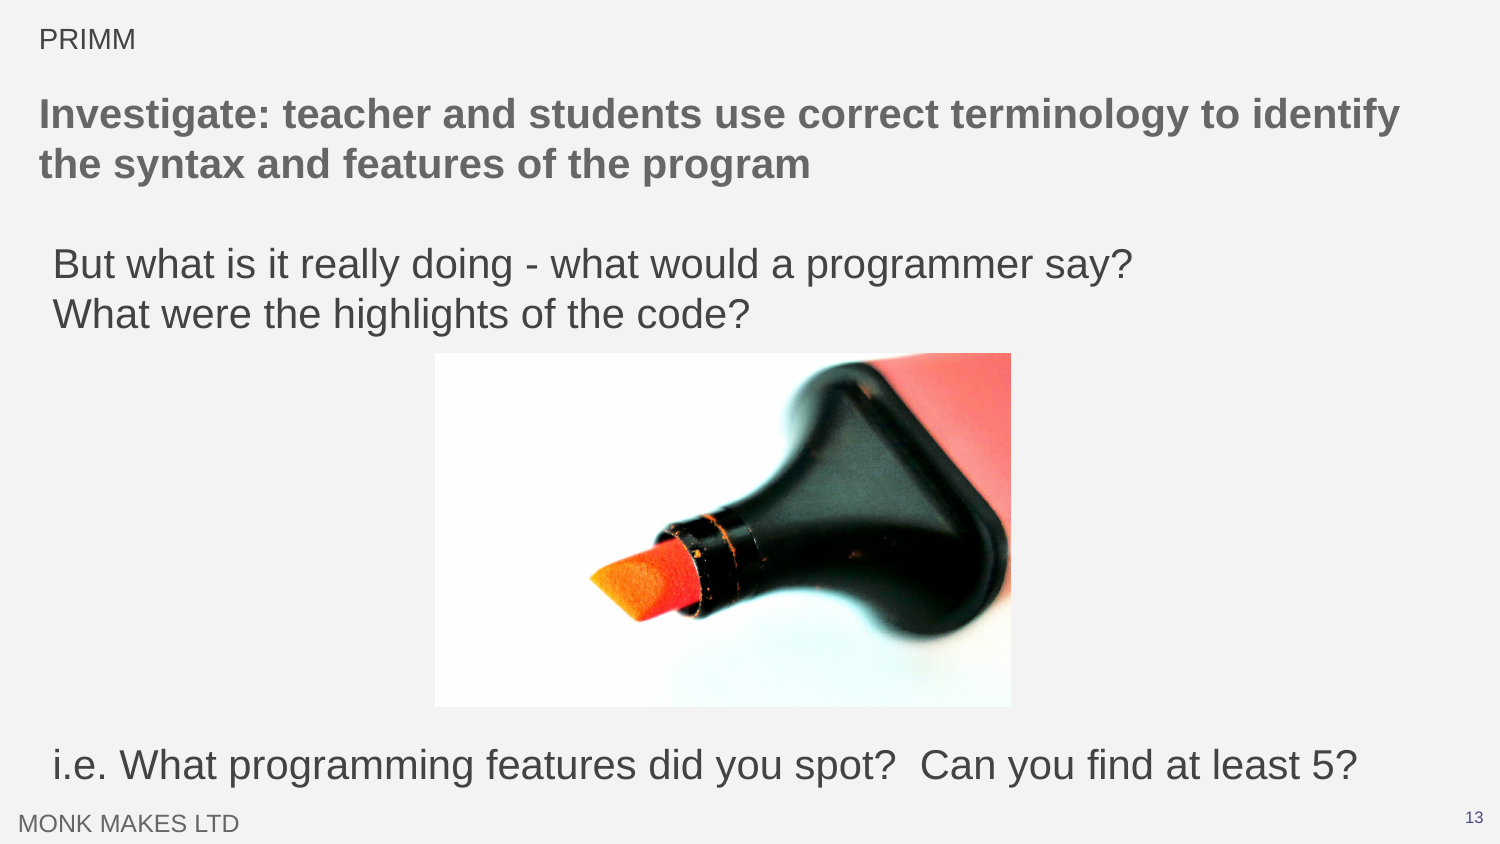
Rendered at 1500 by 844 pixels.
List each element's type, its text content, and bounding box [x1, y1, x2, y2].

title Investigate: teacher and students use correct terminology to identify the syntax and features of the program [24, 78, 1422, 195]
picture [434, 353, 1011, 707]
text_box But what is it really doing - what would a programmer say? What were the highlights of the code? i.e. What programming features did you spot? Can you find at least 5? [37, 222, 1436, 792]
slide_number ‹#› [1448, 792, 1500, 844]
subtitle PRIMM [24, 0, 1500, 52]
